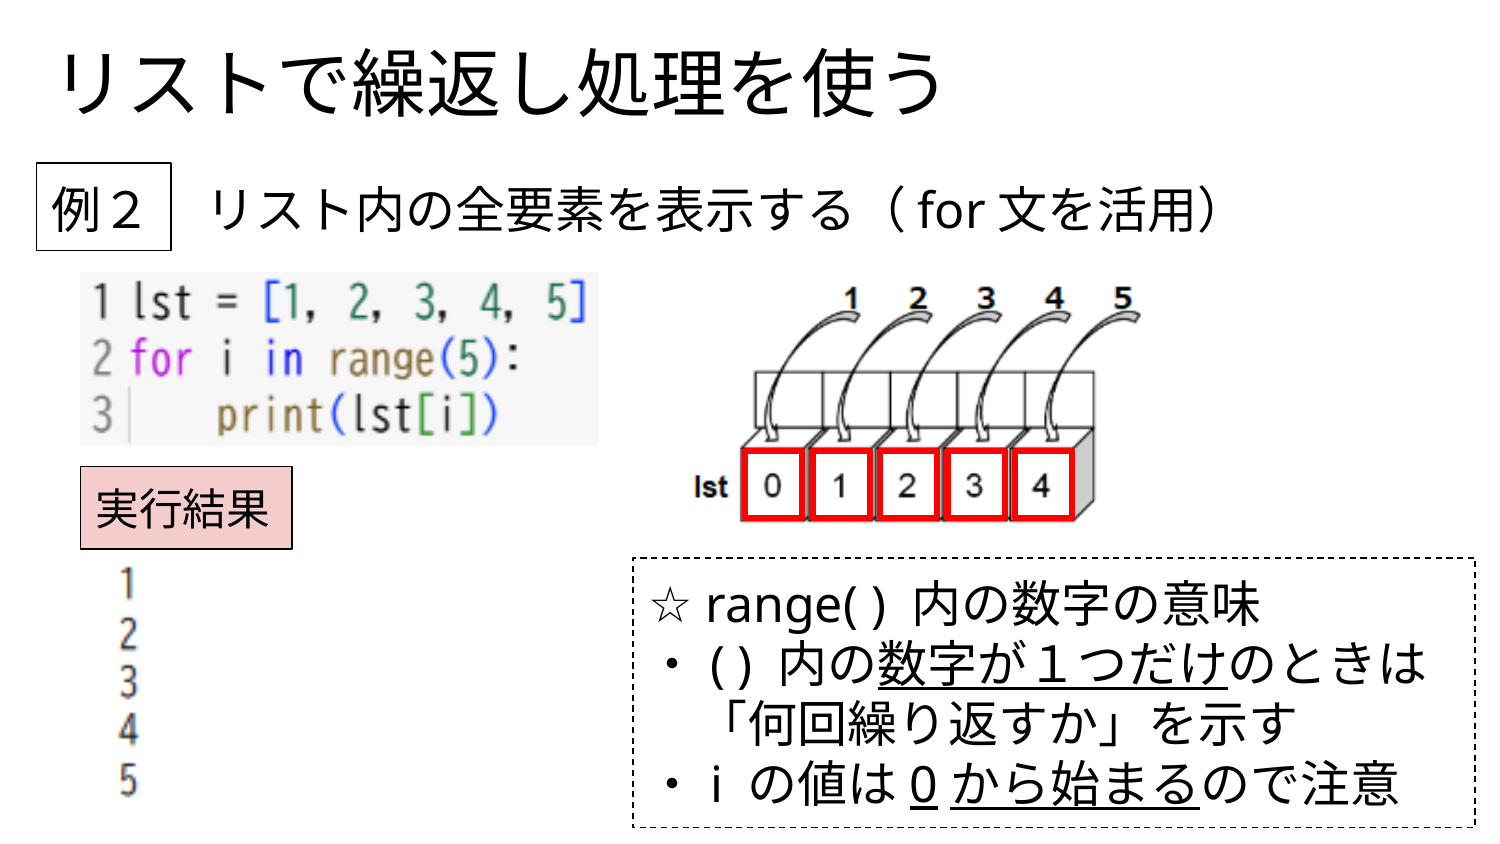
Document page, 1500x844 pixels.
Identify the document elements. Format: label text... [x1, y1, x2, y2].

picture [689, 278, 1151, 534]
text_box 実行結果 [80, 466, 293, 549]
title リストで繰返し処理を使う [36, 21, 1435, 131]
picture [80, 272, 599, 447]
text_box ☆ range( ) 内の数字の意味 ・( ) 内の数字が１つだけのときは 「何回繰り返すか」を示す ・i の値は0から始まるので注意 [632, 557, 1476, 828]
picture [94, 557, 162, 813]
text_box リスト内の全要素を表示する（for文を活用） [190, 163, 1435, 254]
text_box 例２ [36, 163, 172, 251]
